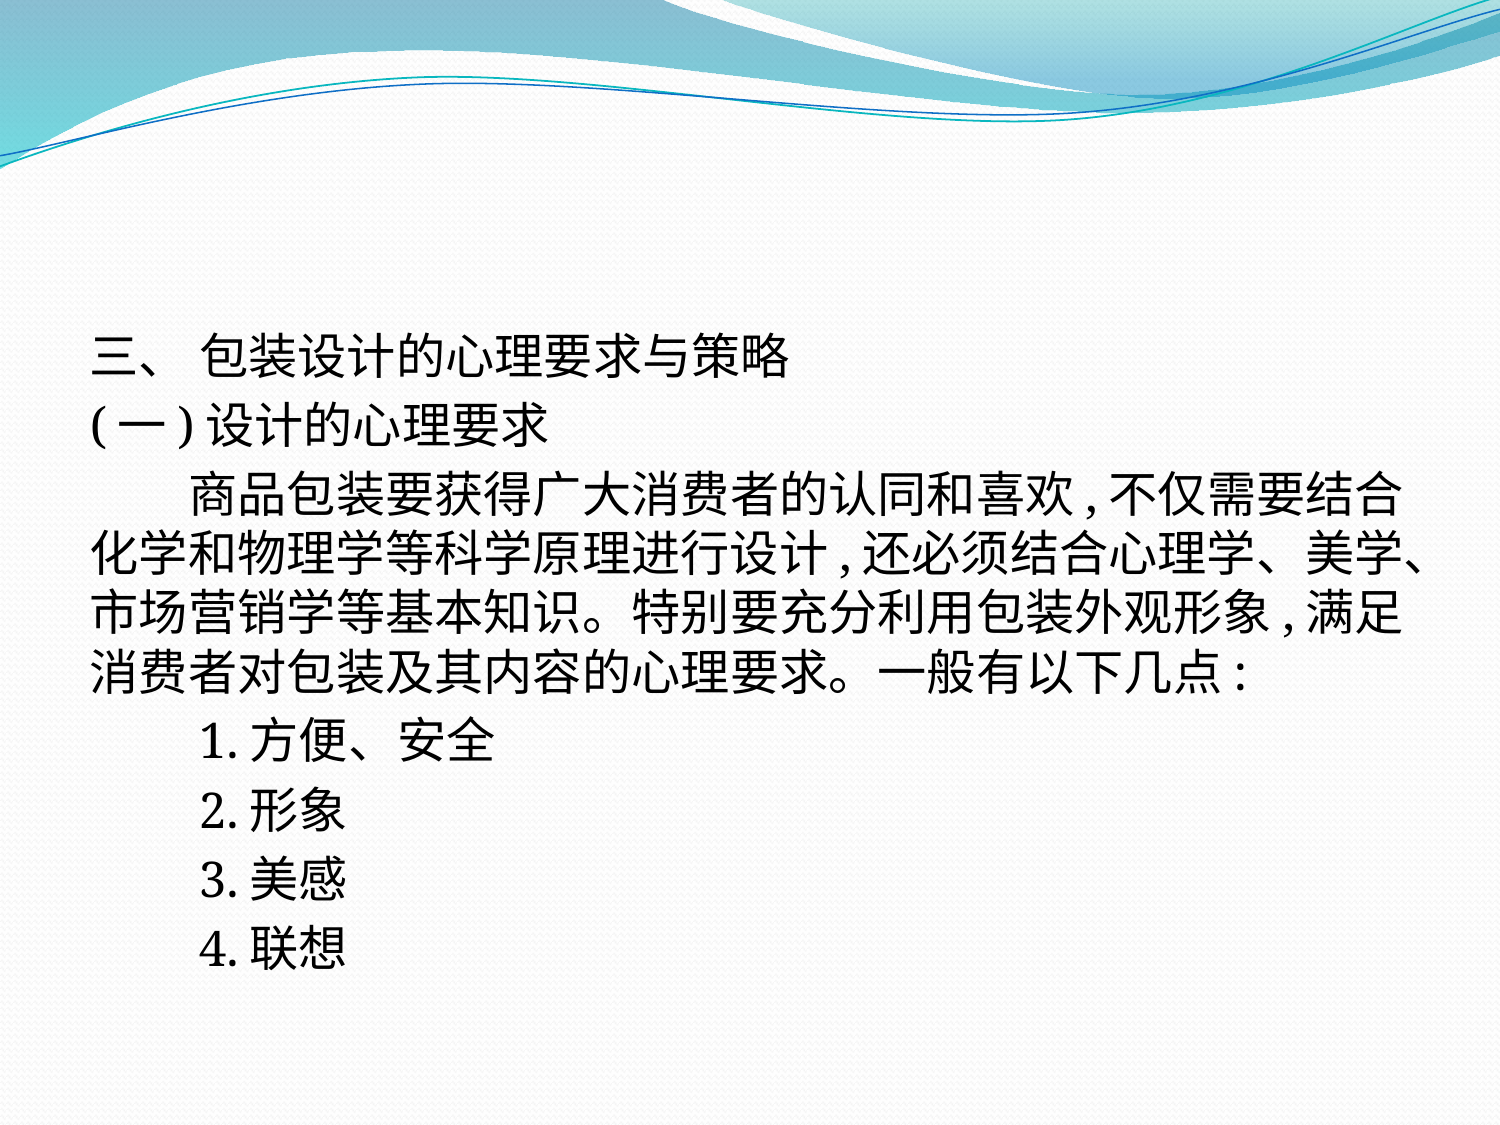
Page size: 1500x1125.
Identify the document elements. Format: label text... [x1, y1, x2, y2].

list 三、 包装设计的心理要求与策略 (一)设计的心理要求 商品包装要获得广大消费者的认同和喜欢,不仅需要结合化学和物理学等科学原理进行设计,还必须结合心理学、美学、市场营销学等基本知识。特别要充分利用包装外观形象,满足消费者对包装及其内容的心理要求。一般有以下几点: 1.方便、安全 2.形象 3.美感 4.联想 [75, 317, 1425, 1038]
